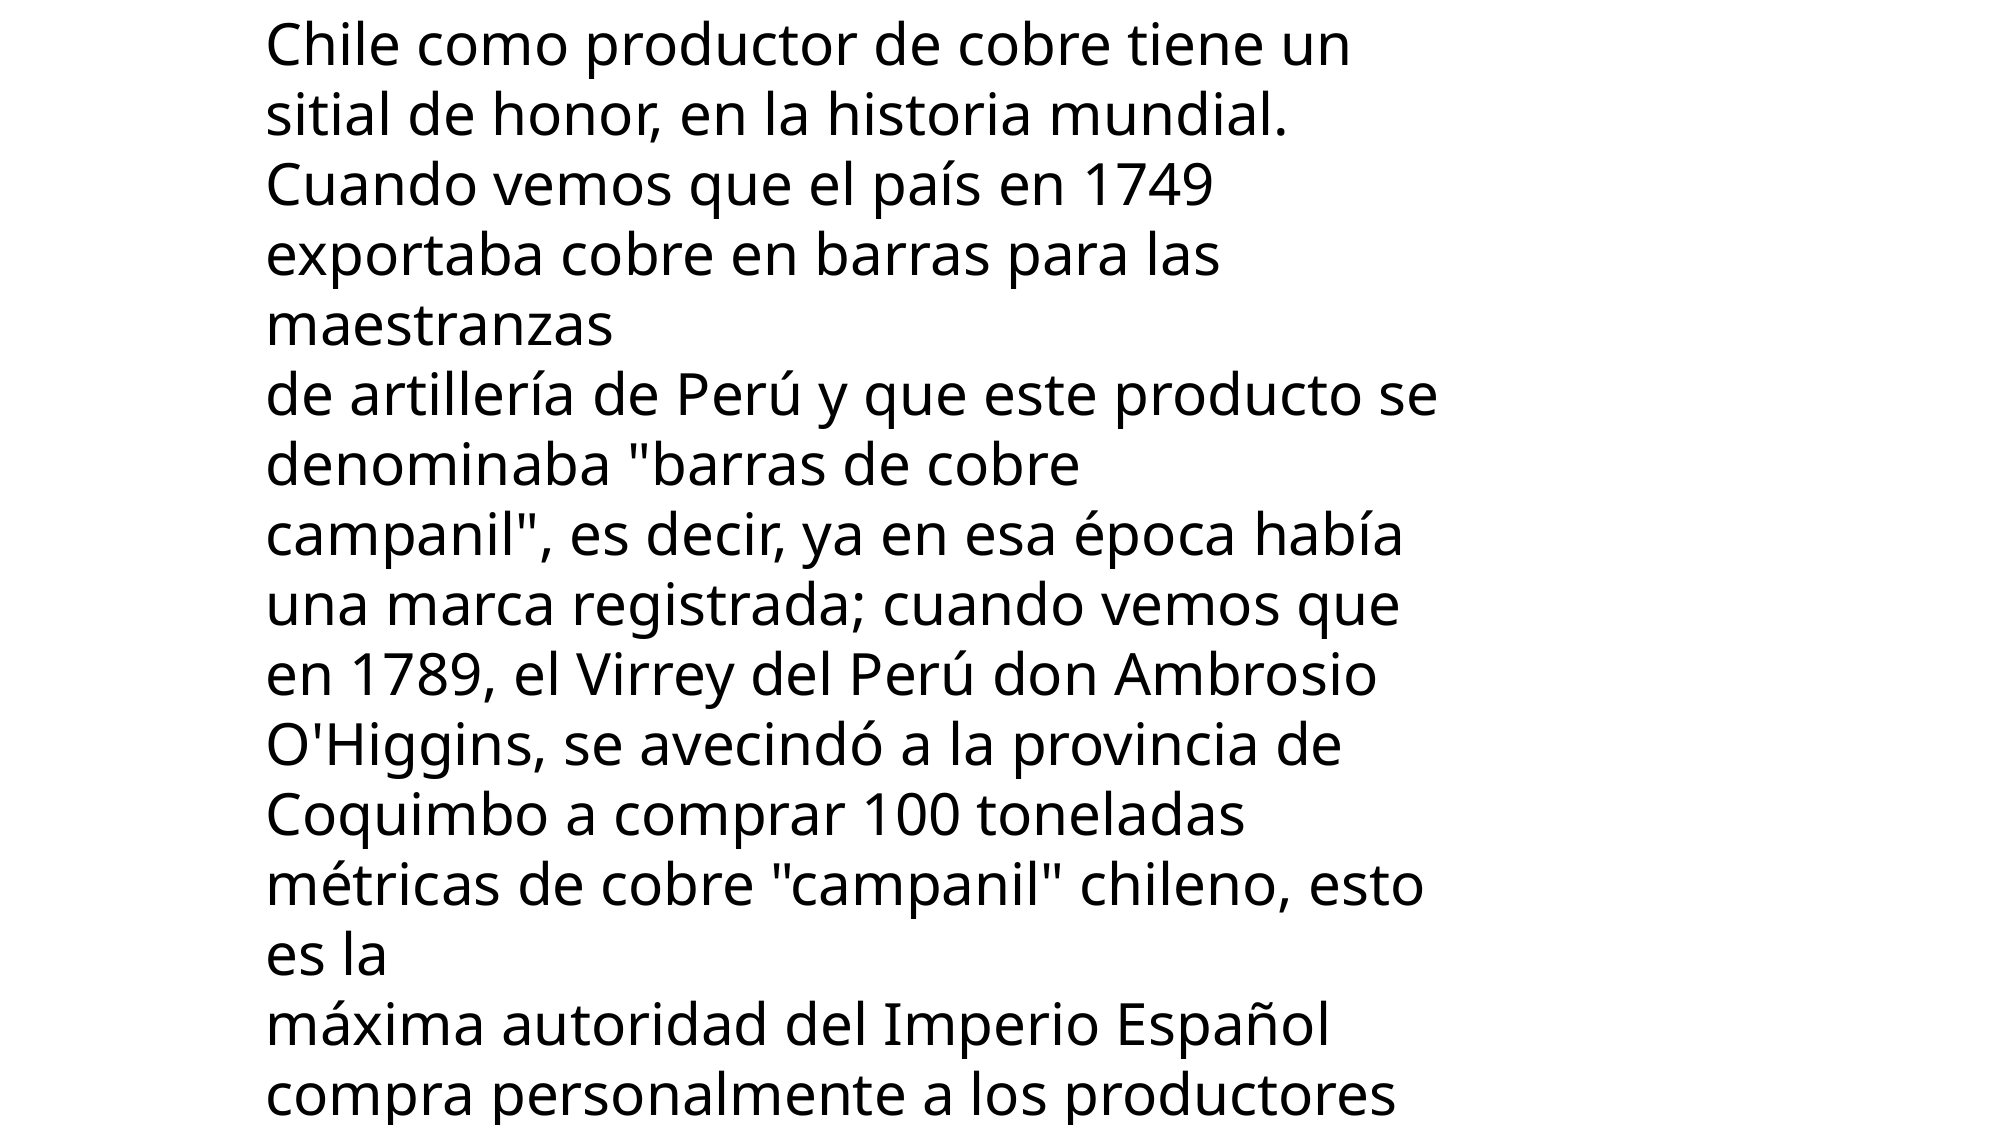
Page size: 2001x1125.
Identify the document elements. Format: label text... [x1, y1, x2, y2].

text_box Chile como productor de cobre tiene un sitial de honor, en la historia mundial. Cuando vemos que el país en 1749 exportaba cobre en barras para las maestranzas de artillería de Perú y que este producto se denominaba "barras de cobre campanil", es decir, ya en esa época había una marca registrada; cuando vemos que en 1789, el Virrey del Perú don Ambrosio O'Higgins, se avecindó a la provincia de Coquimbo a comprar 100 toneladas métricas de cobre "campanil" chileno, esto es la máxima autoridad del Imperio Español compra personalmente a los productores chilenos para llevarlo como consumo real.. (Rafael Bravo: las políticas del cobre en Chile) [251, 0, 1500, 1125]
